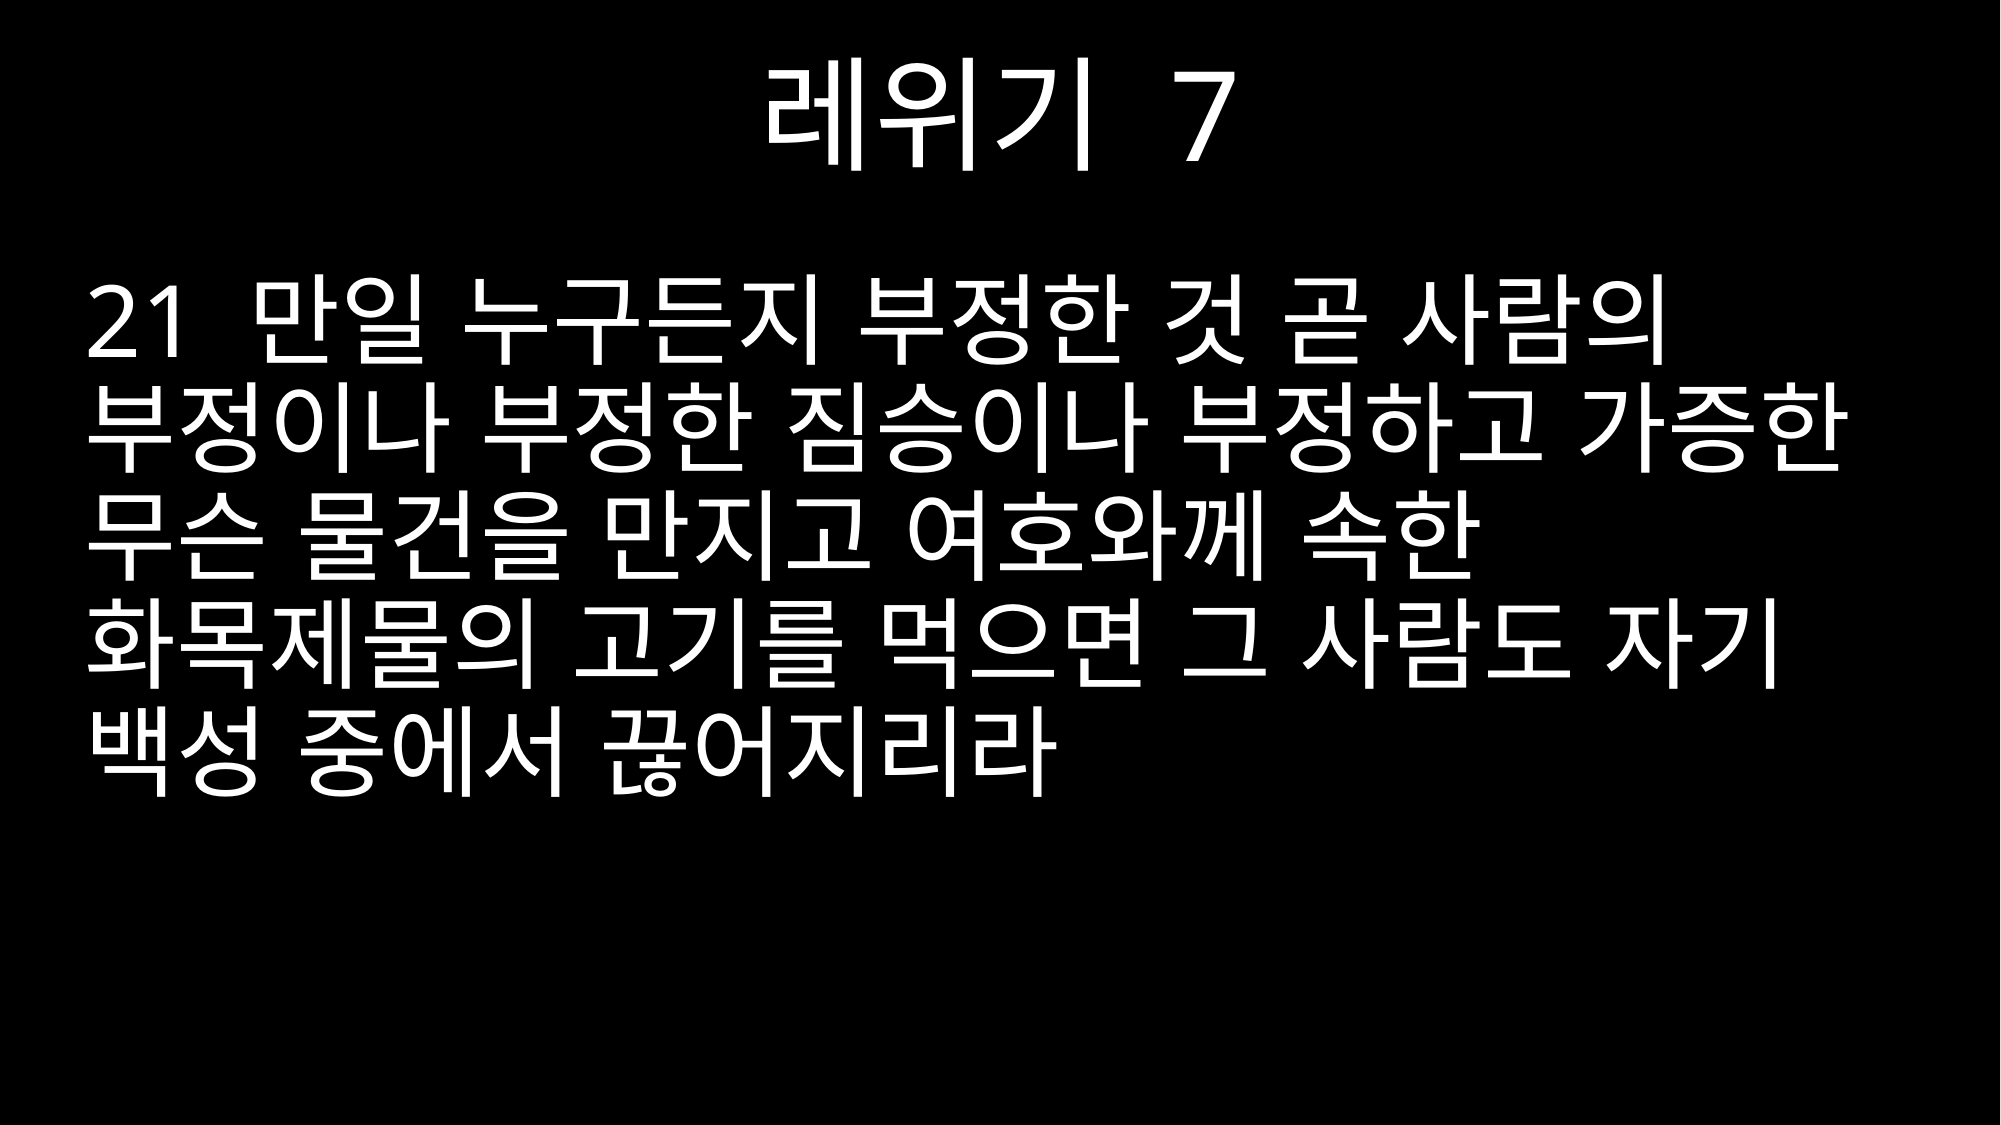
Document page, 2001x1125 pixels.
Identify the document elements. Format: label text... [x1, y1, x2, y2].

list 21 만일 누구든지 부정한 것 곧 사람의 부정이나 부정한 짐승이나 부정하고 가증한 무슨 물건을 만지고 여호와께 속한 화목제물의 고기를 먹으면 그 사람도 자기 백성 중에서 끊어지리라 [69, 263, 1953, 423]
picture [0, 0, 2001, 1125]
footer 레위기 7 [0, 32, 2000, 192]
